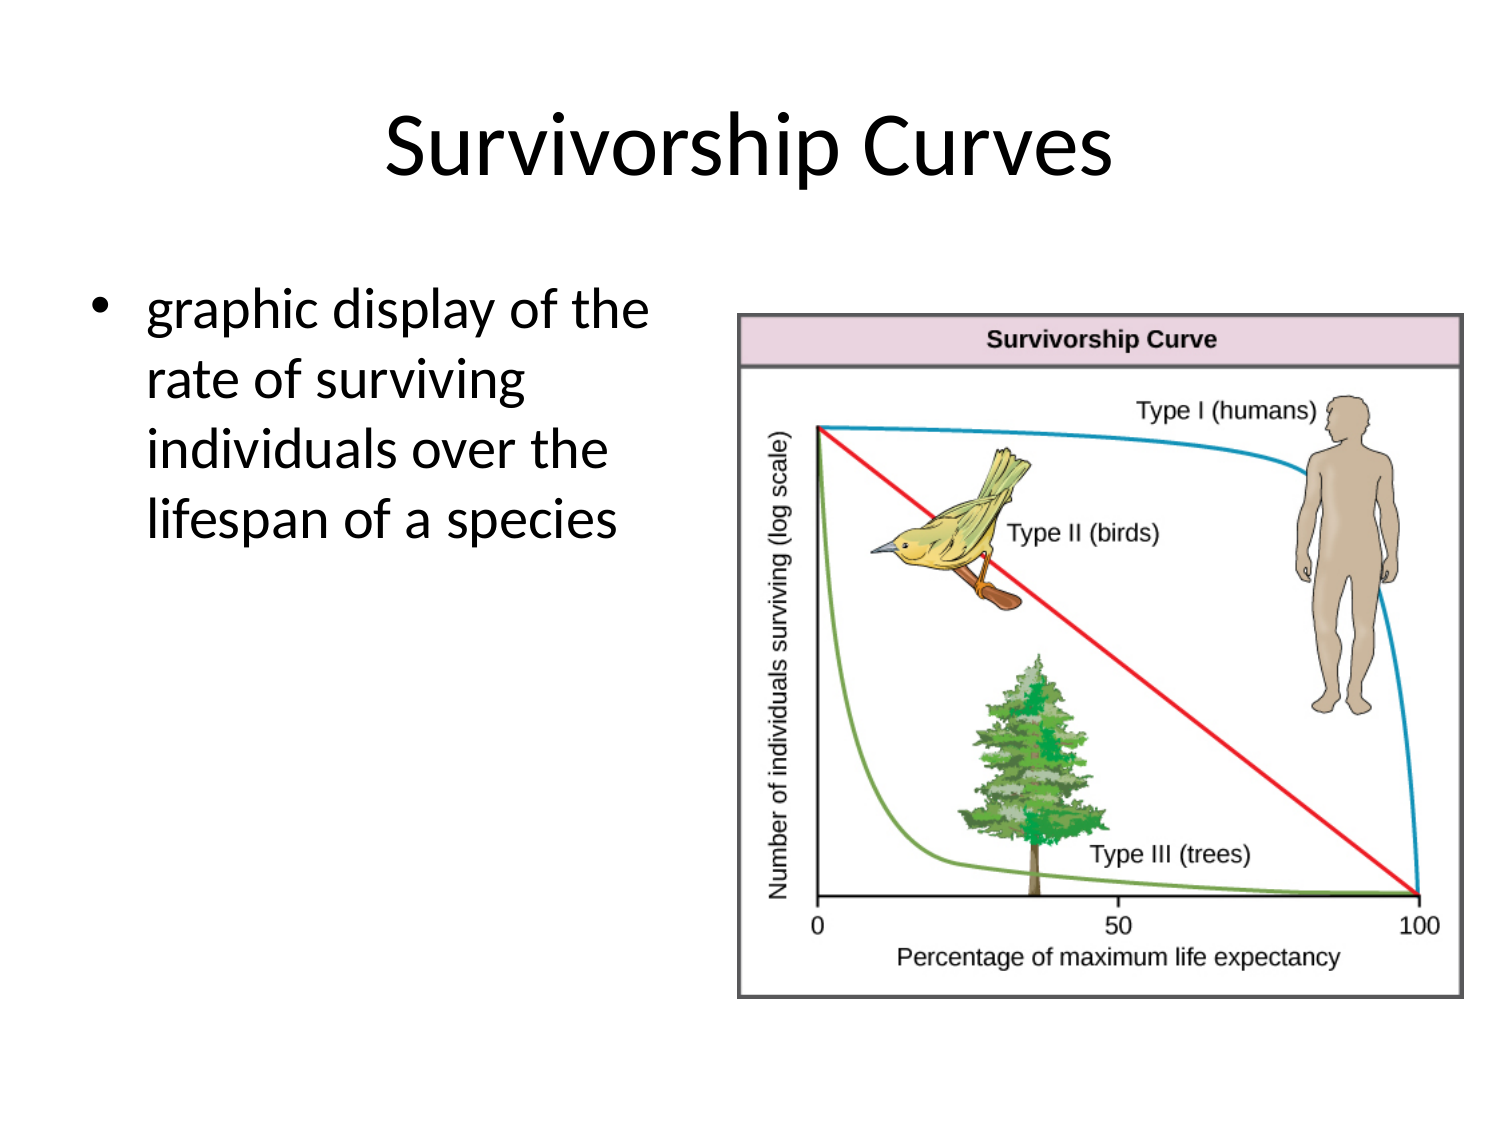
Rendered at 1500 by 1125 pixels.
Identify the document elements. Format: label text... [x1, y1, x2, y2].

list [737, 232, 1464, 1080]
list graphic display of the rate of surviving individuals over the lifespan of a species [75, 262, 732, 1005]
title Survivorship Curves [75, 45, 1425, 233]
